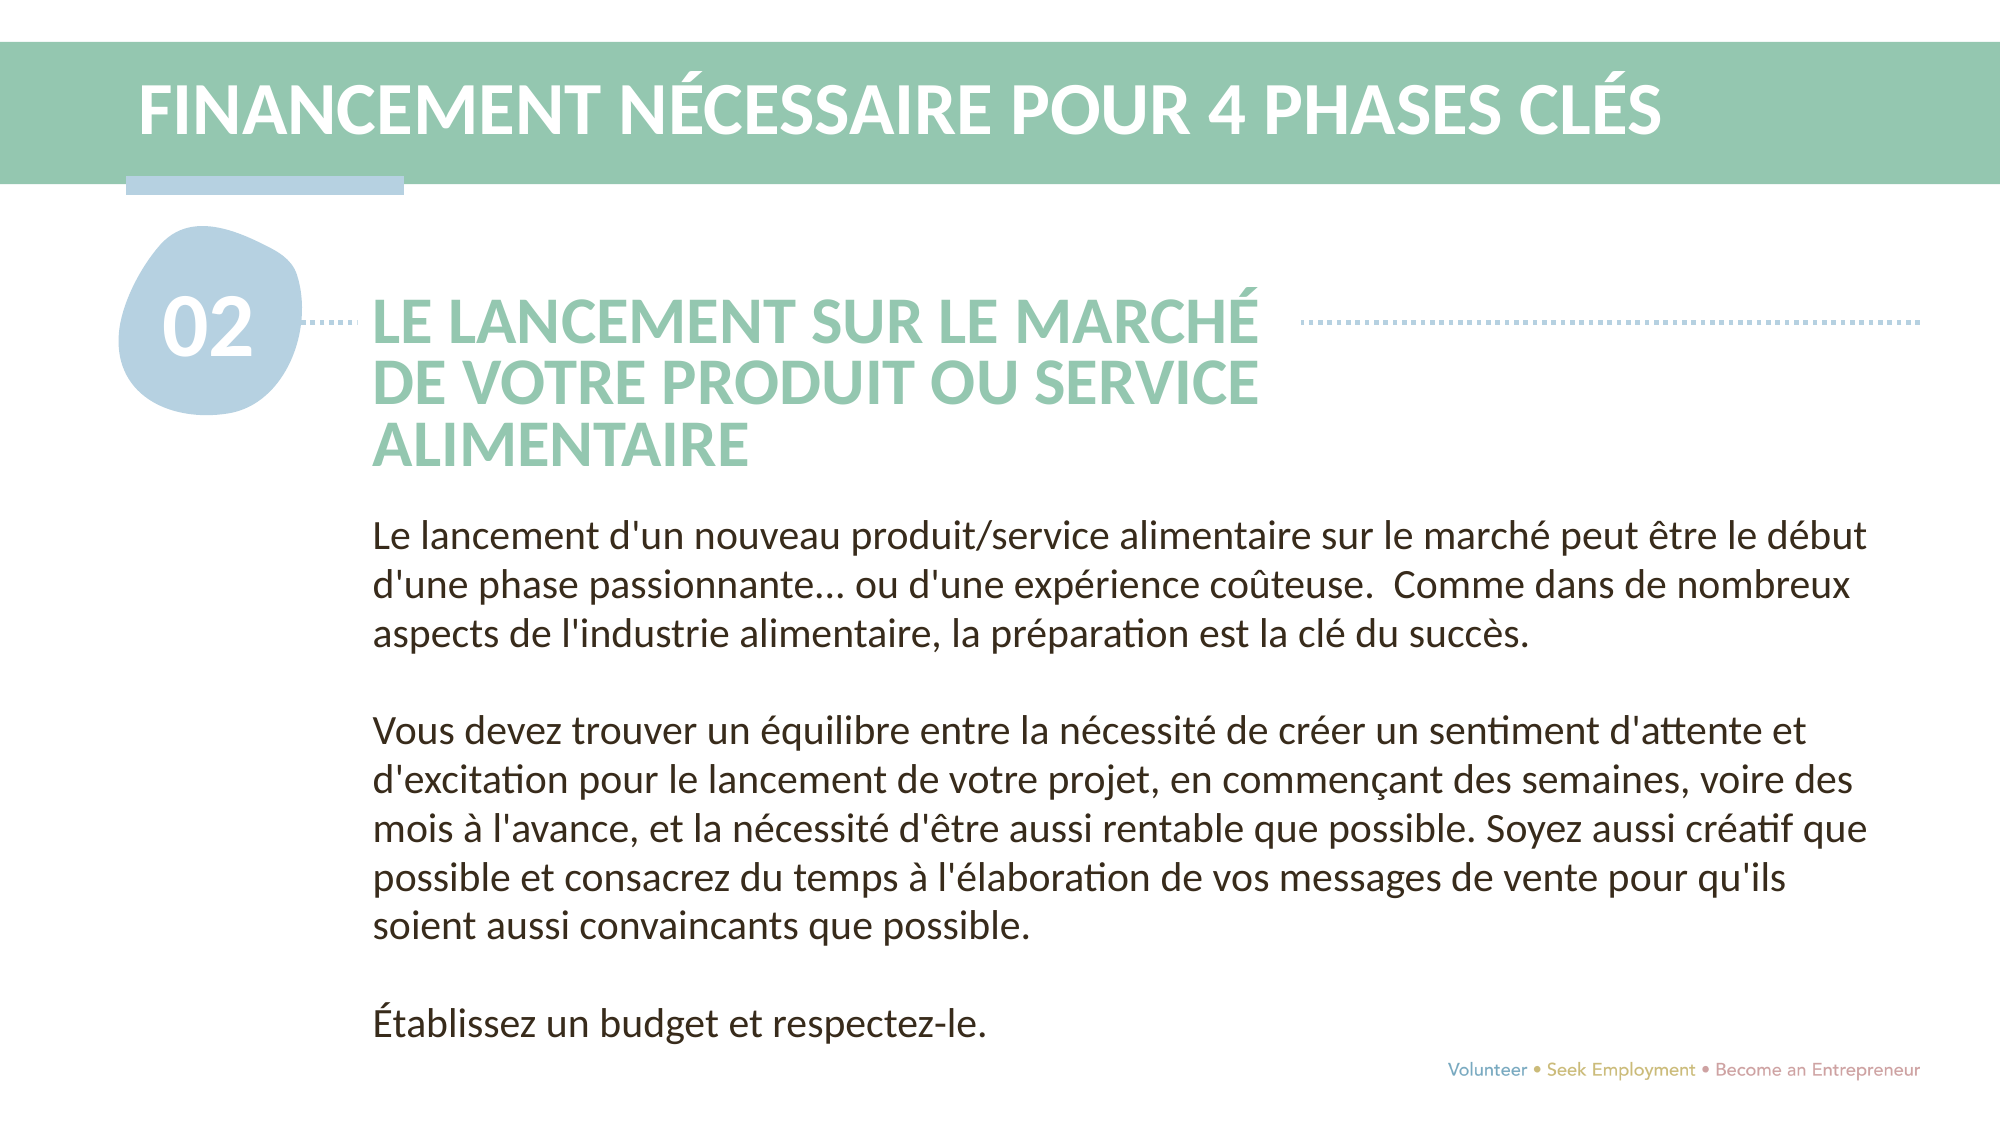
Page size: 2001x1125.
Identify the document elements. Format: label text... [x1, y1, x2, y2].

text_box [118, 225, 302, 471]
text_box LE LANCEMENT SUR LE MARCHÉ DE VOTRE PRODUIT OU SERVICE ALIMENTAIRE [357, 288, 1301, 322]
list FINANCEMENT NÉCESSAIRE POUR 4 PHASES CLÉS [123, 51, 1913, 170]
text_box LE LANCEMENT SUR LE MARCHÉ DE VOTRE PRODUIT OU SERVICE ALIMENTAIRE [357, 323, 1301, 361]
text_box Le lancement d'un nouveau produit/service alimentaire sur le marché peut être le début d'une phase passionnante... ou d'une expérience coûteuse. Comme dans de nombreux aspects de l'industrie alimentaire, la préparation est la clé du succès. Vous devez trouver un équilibre entre la nécessité de créer un sentiment d'attente et d'excitation pour le lancement de votre projet, en commençant des semaines, voire des mois à l'avance, et la nécessité d'être aussi rentable que possible. Soyez aussi créatif que possible et consacrez du temps à l'élaboration de vos messages de vente pour qu'ils soient aussi convaincants que possible. Établissez un budget et respectez-le. [357, 501, 1887, 1009]
picture [1418, 1046, 1971, 1103]
